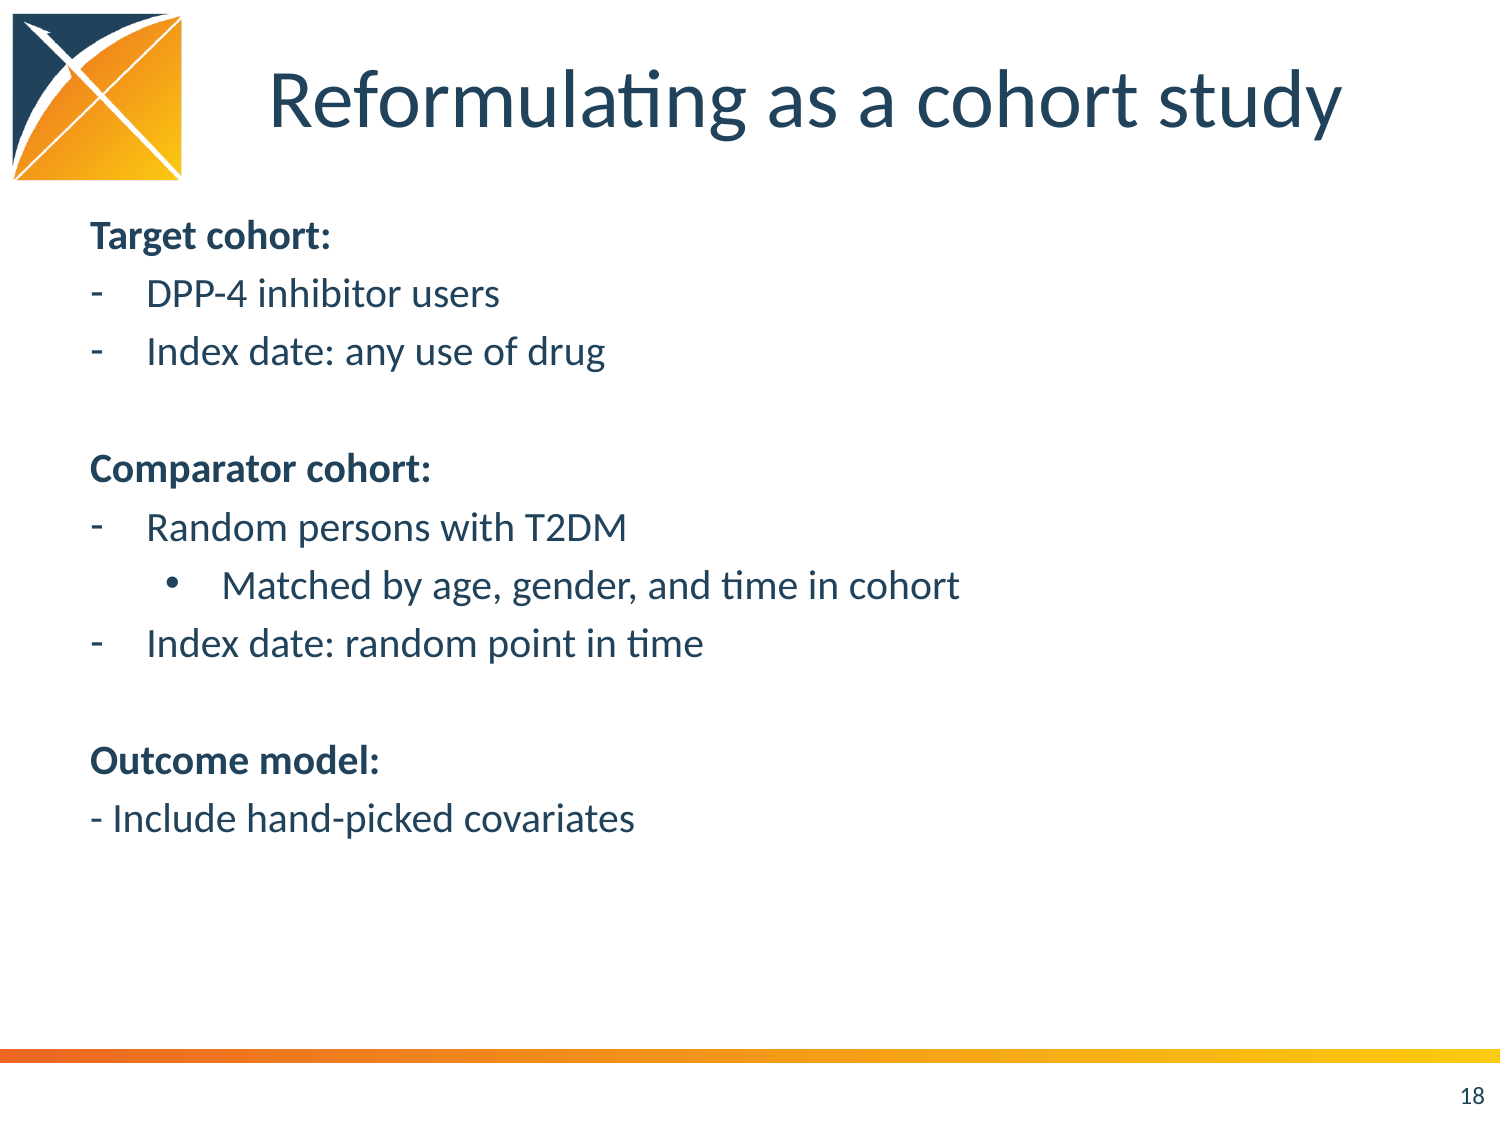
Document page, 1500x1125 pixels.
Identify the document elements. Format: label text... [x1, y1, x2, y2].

slide_number 18 [1149, 1065, 1500, 1125]
title Reformulating as a cohort study [187, 24, 1425, 163]
picture [0, 0, 206, 200]
list Target cohort: DPP-4 inhibitor users Index date: any use of drug Comparator cohort: Random persons with T2DM Matched by age, gender, and time in cohort Index date: random point in time Outcome model: - Include hand-picked covariates [75, 200, 1425, 1005]
